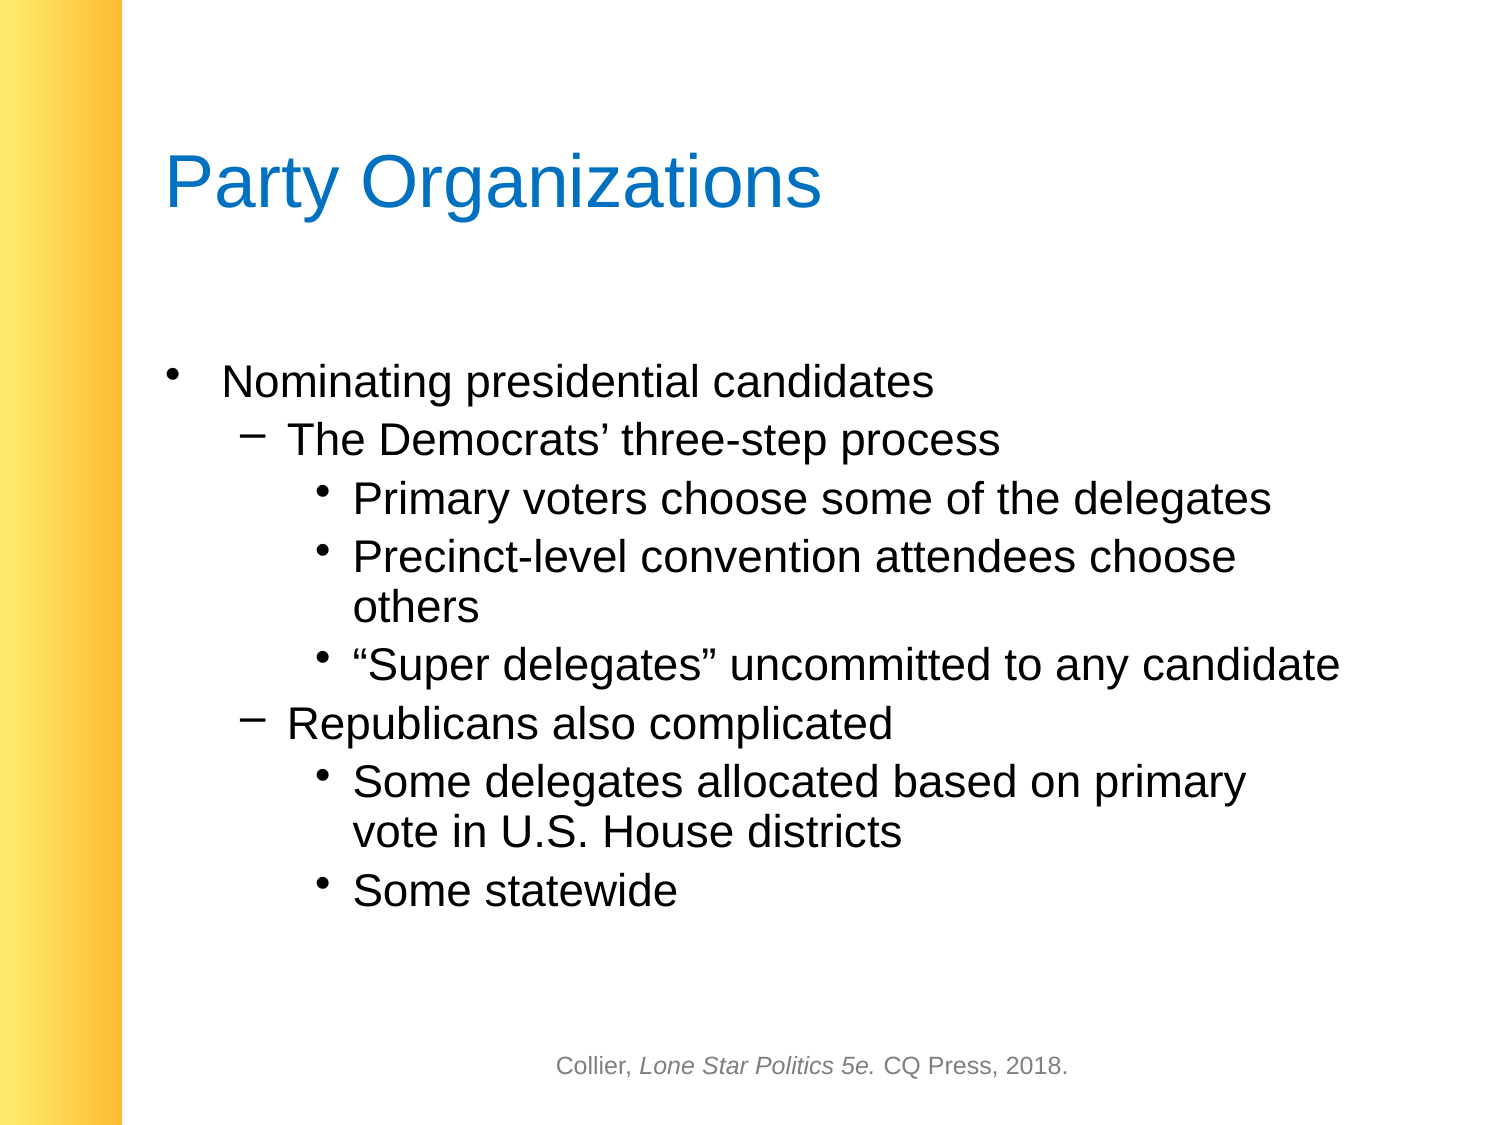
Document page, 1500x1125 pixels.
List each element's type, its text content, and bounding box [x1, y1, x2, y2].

title Party Organizations [150, 125, 1463, 313]
list Nominating presidential candidates The Democrats’ three-step process Primary voters choose some of the delegates Precinct-level convention attendees choose others “Super delegates” uncommitted to any candidate Republicans also complicated Some delegates allocated based on primary vote in U.S. House districts Some statewide [150, 350, 1361, 975]
text_box Collier, Lone Star Politics 5e. CQ Press, 2018. [525, 1042, 1100, 1087]
picture [0, 0, 1500, 1125]
